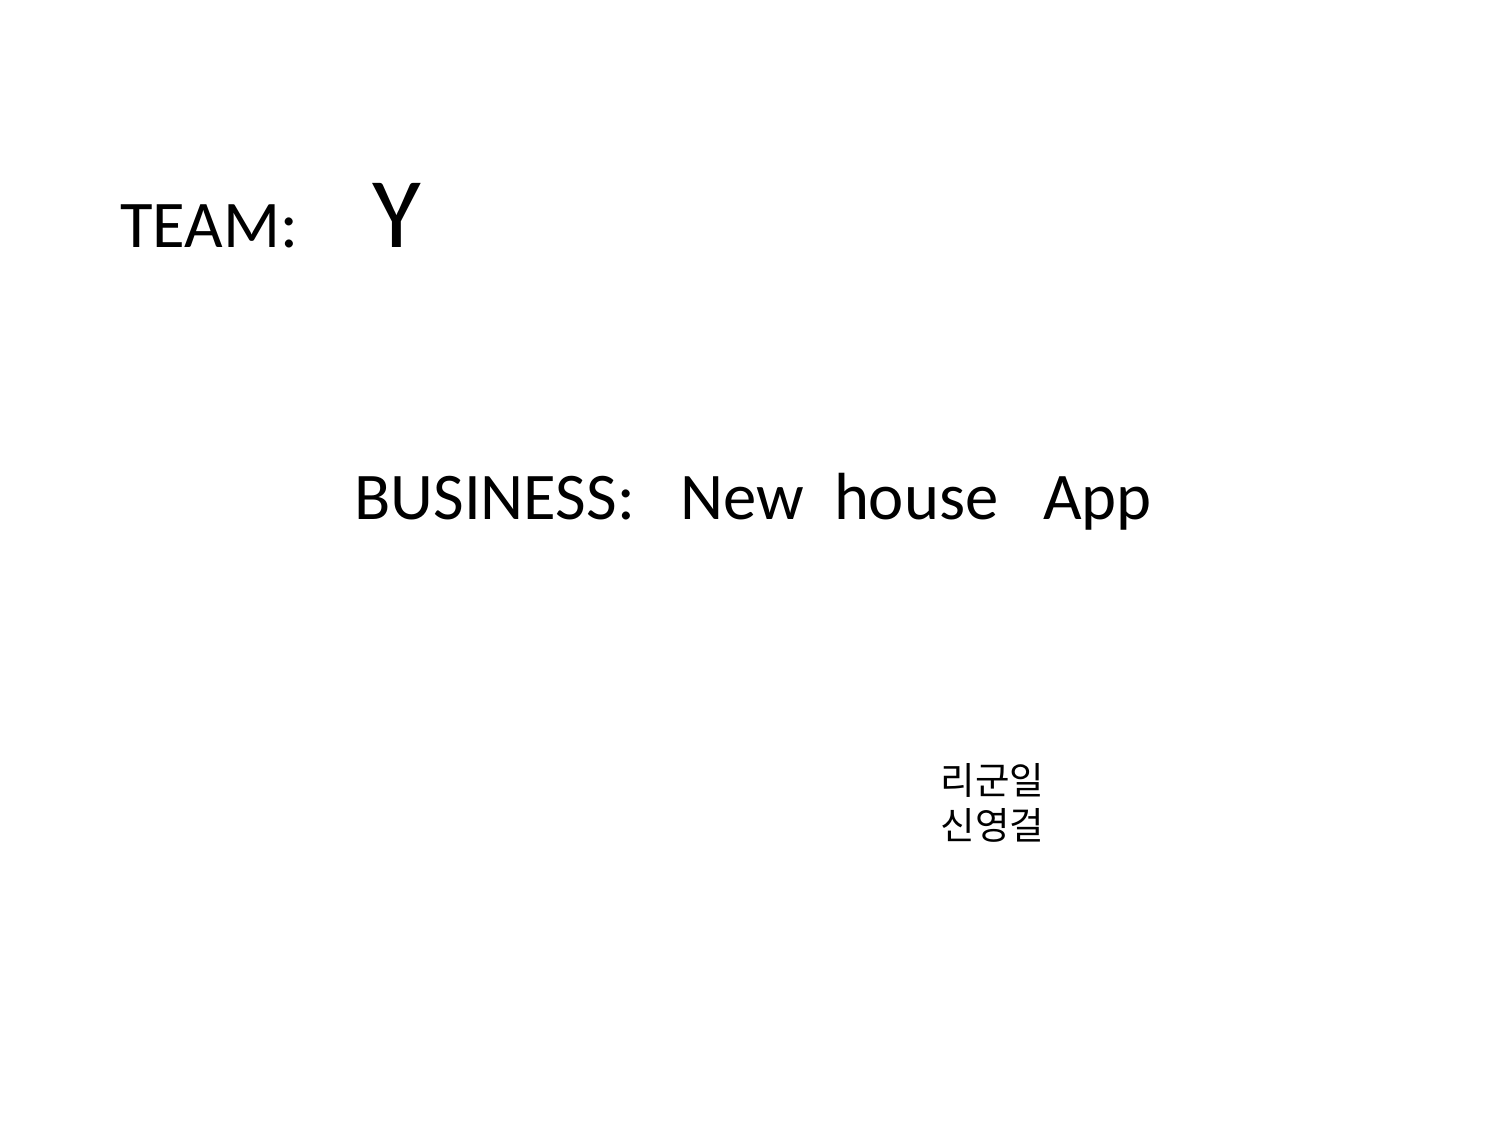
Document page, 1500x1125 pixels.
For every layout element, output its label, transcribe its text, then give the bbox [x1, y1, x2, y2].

text_box BUSINESS: New house App [339, 445, 1278, 540]
text_box 리군일 신영걸 [925, 749, 1383, 855]
text_box TEAM: Y [105, 140, 1020, 276]
